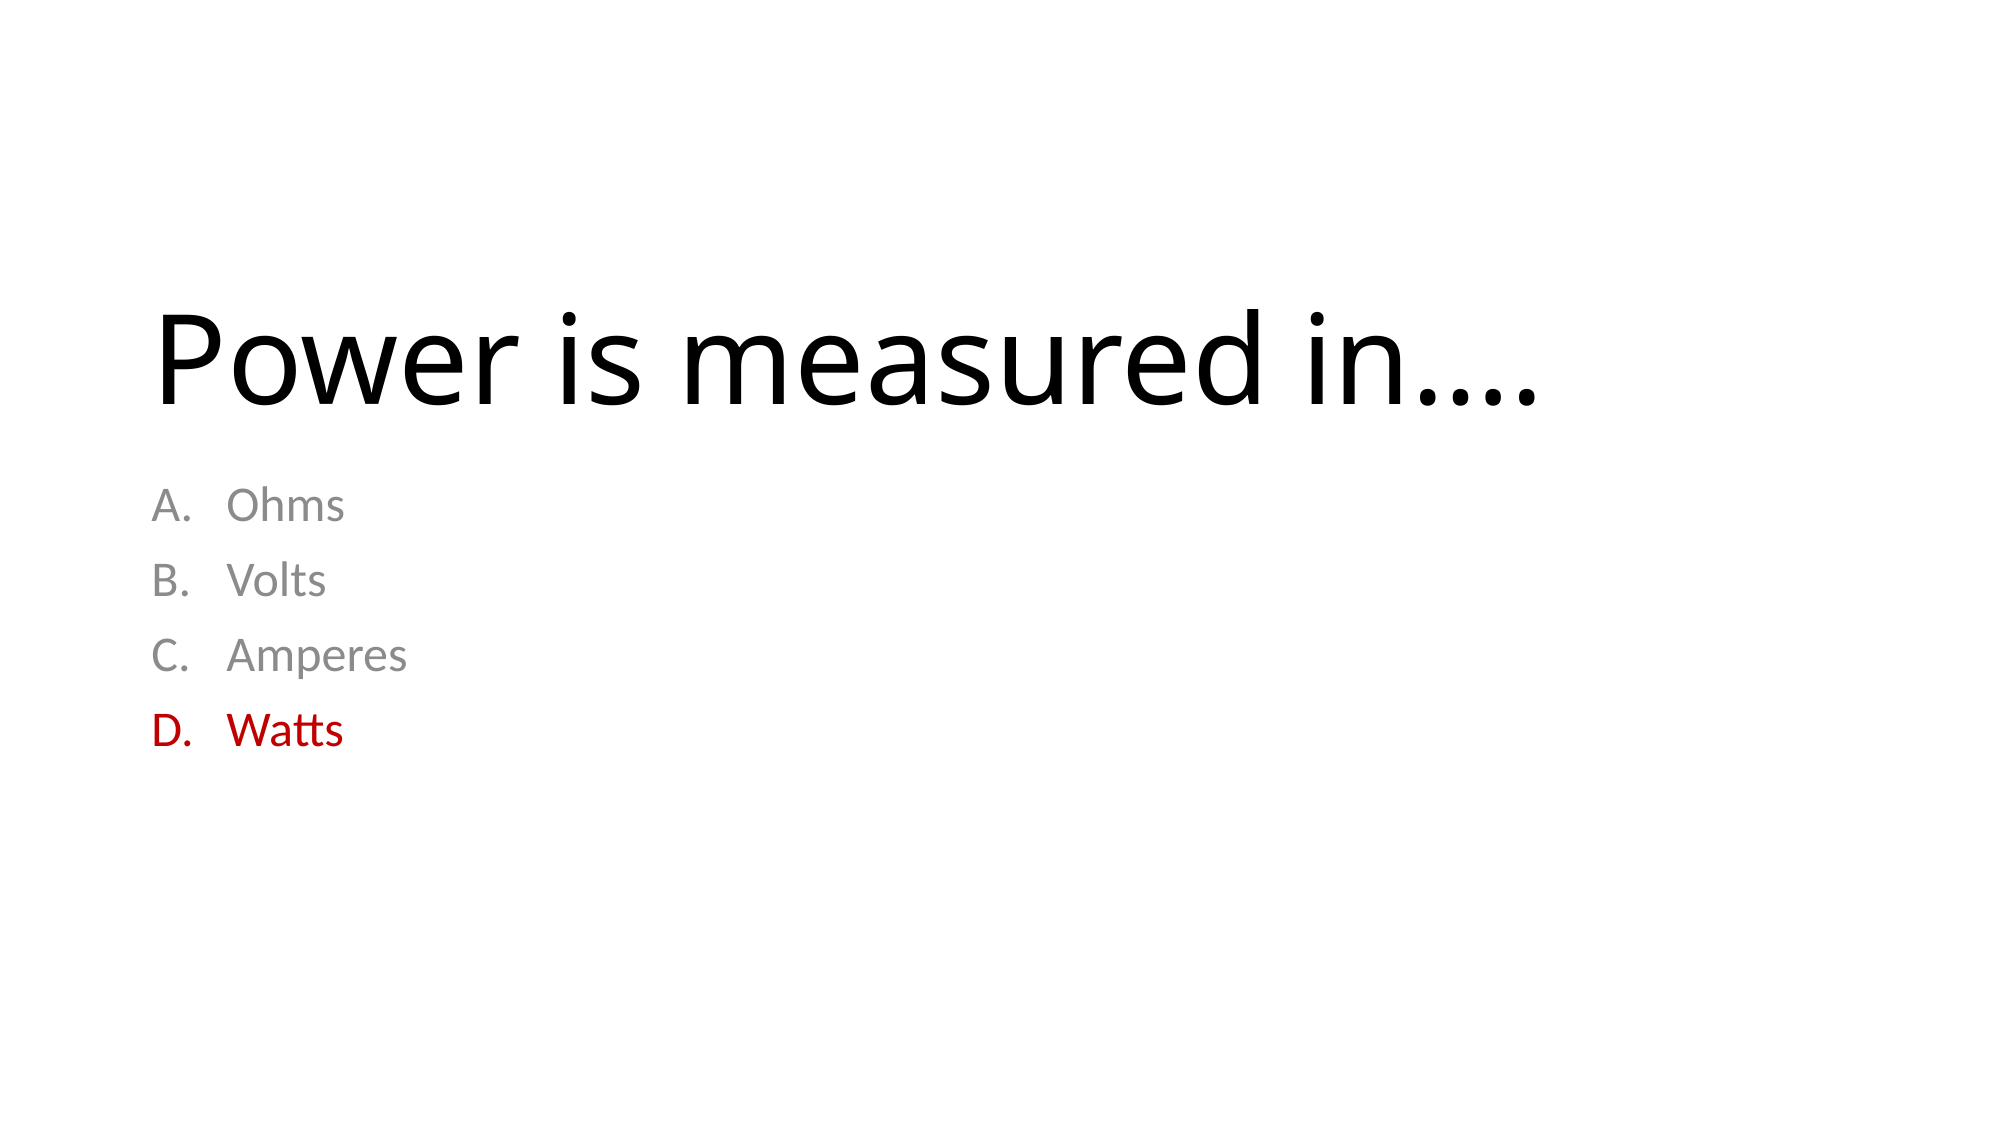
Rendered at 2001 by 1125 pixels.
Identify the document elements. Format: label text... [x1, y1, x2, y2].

list Ohms Volts Amperes Watts [136, 471, 1862, 999]
title Power is measured in…. [136, 280, 1862, 440]
